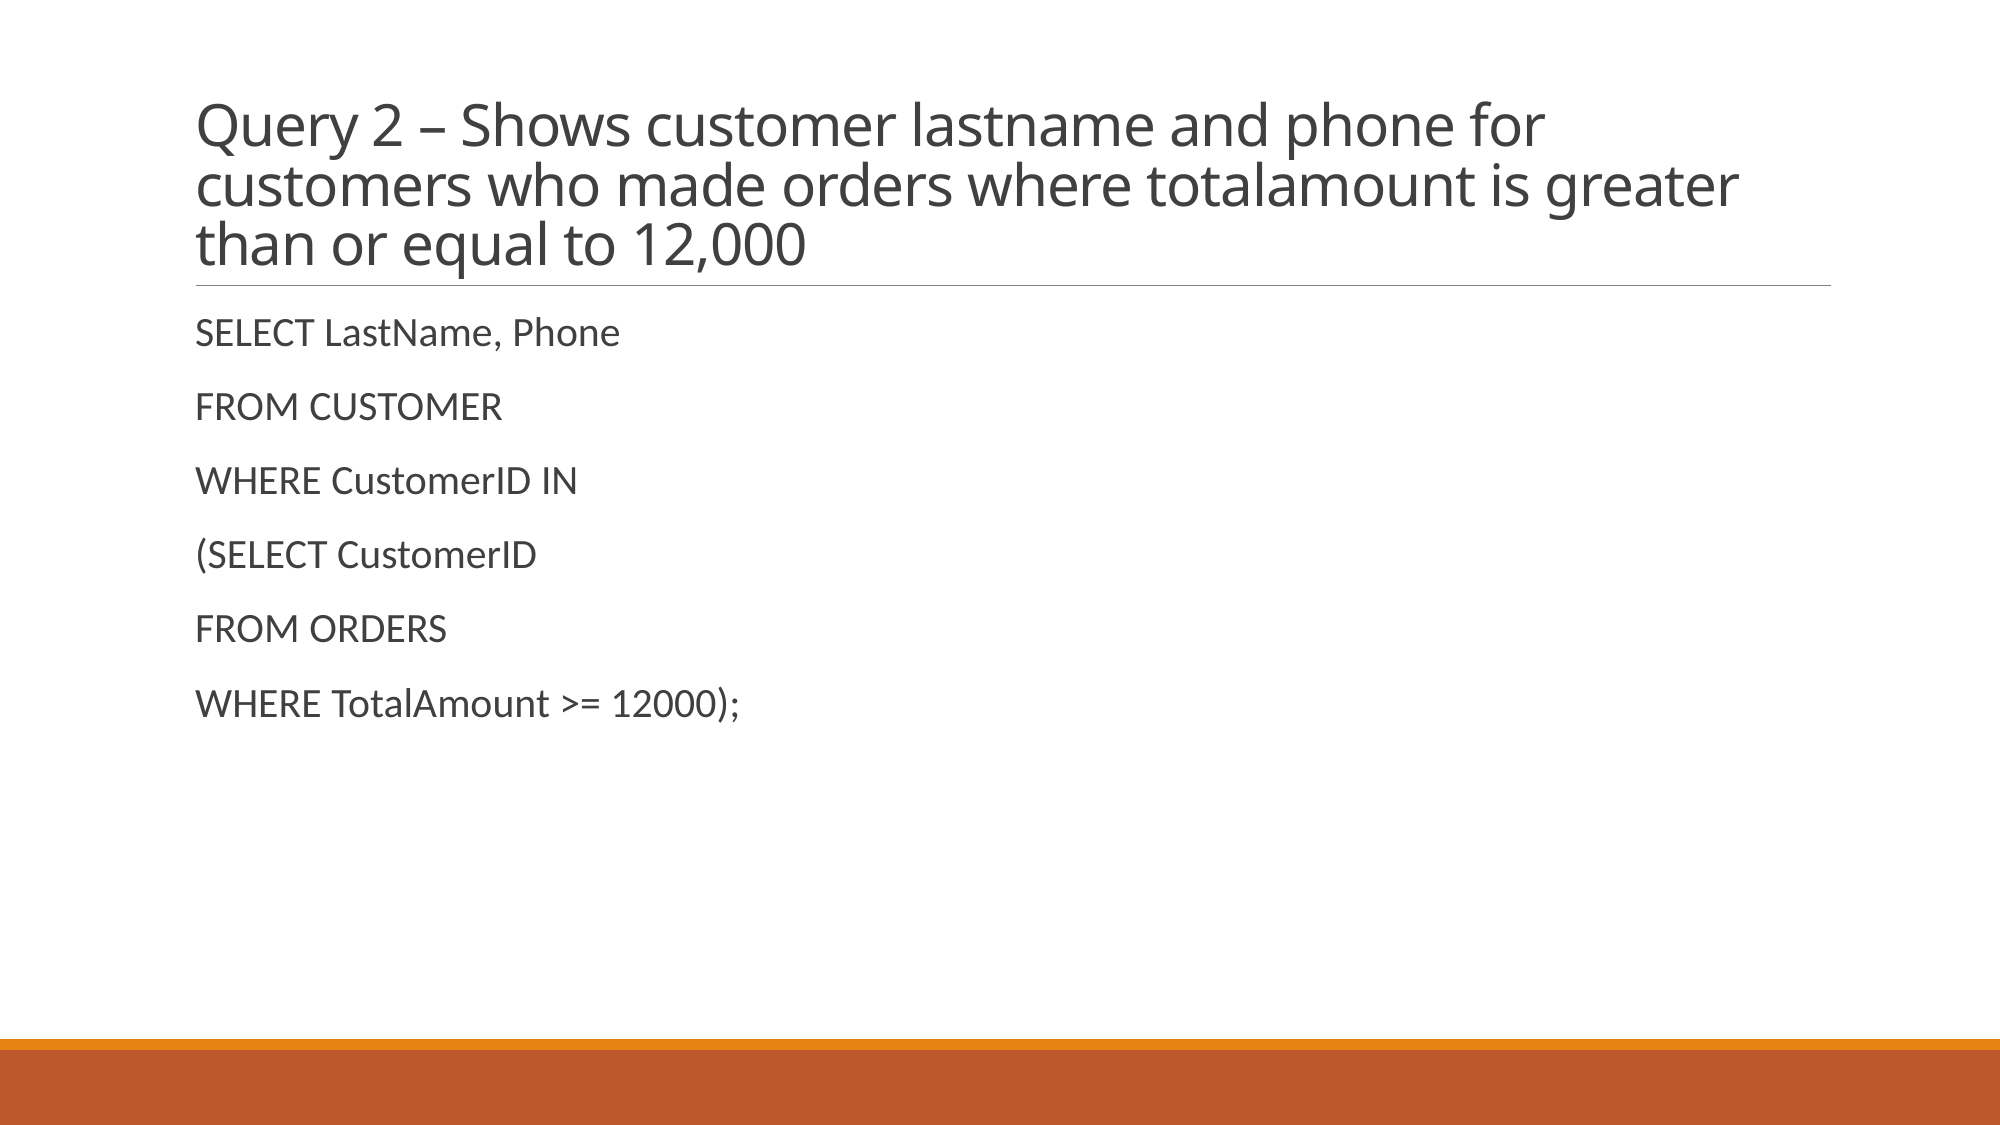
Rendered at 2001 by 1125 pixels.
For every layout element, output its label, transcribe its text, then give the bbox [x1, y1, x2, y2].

title Query 2 – Shows customer lastname and phone for customers who made orders where totalamount is greater than or equal to 12,000 [180, 47, 1830, 285]
list SELECT LastName, Phone FROM CUSTOMER WHERE CustomerID IN (SELECT CustomerID FROM ORDERS WHERE TotalAmount >= 12000); [180, 302, 1830, 963]
